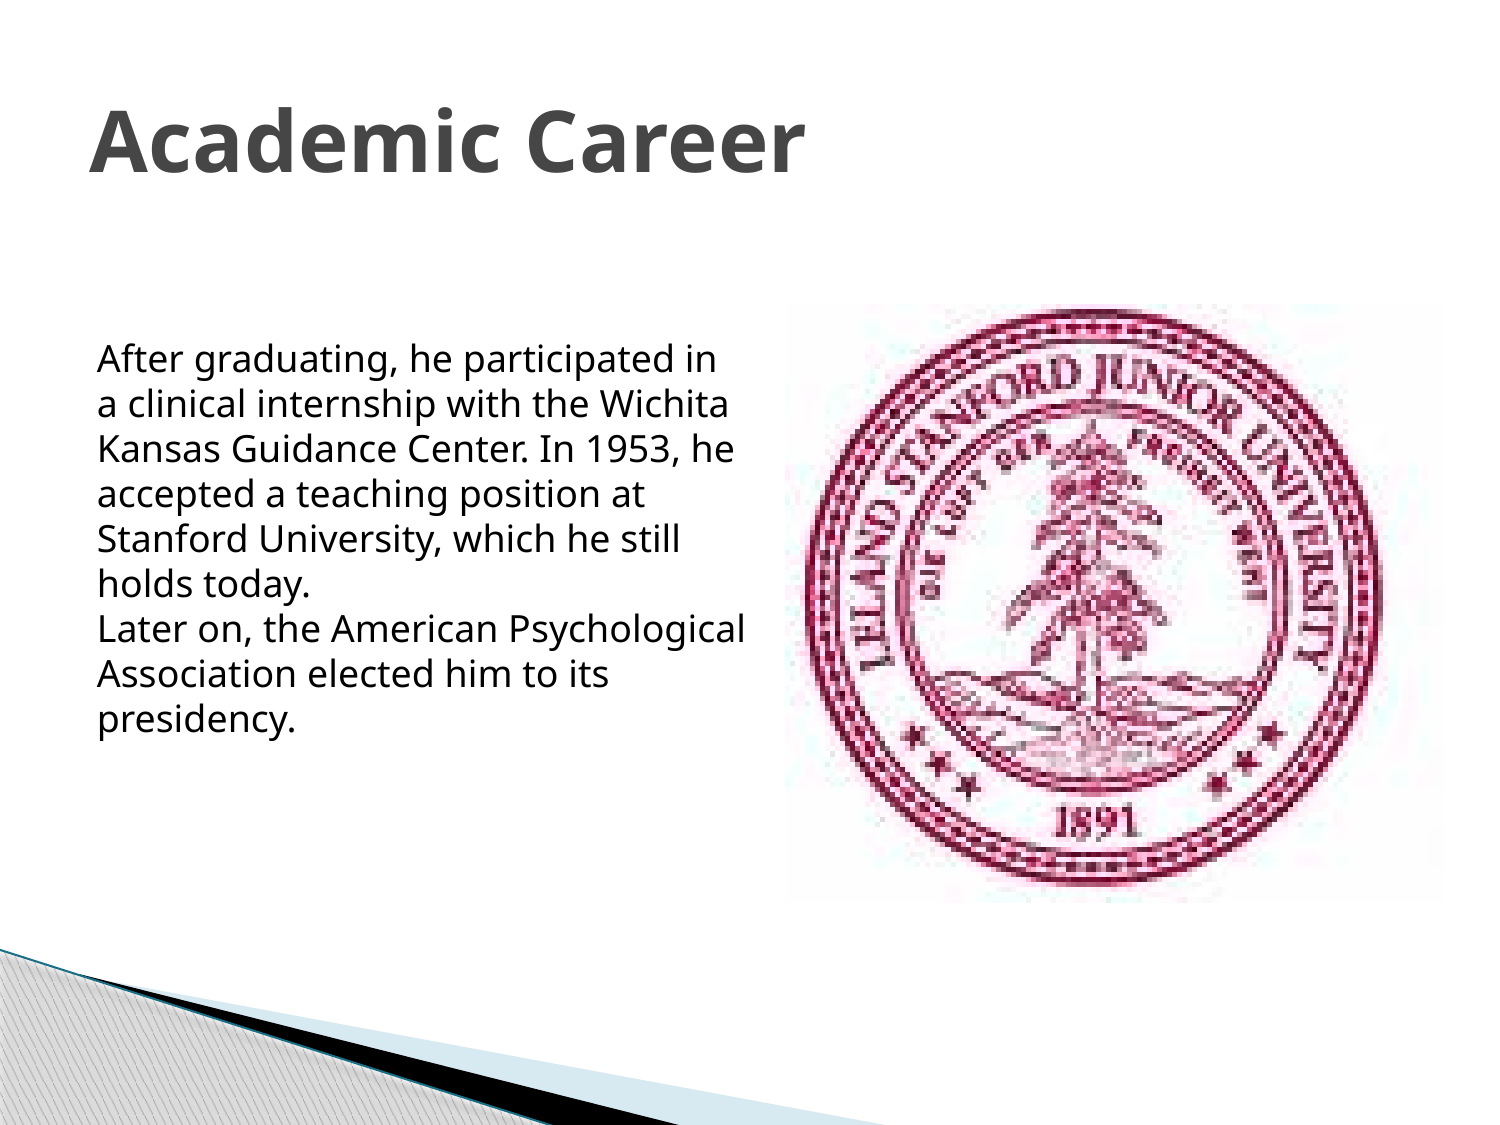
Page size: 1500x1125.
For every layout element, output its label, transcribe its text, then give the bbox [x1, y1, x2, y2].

title Academic Career [75, 45, 1425, 233]
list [784, 304, 1444, 903]
text_box After graduating, he participated in a clinical internship with the Wichita Kansas Guidance Center. In 1953, he accepted a teaching position at Stanford University, which he still holds today. Later on, the American Psychological Association elected him to its presidency. [82, 328, 762, 748]
